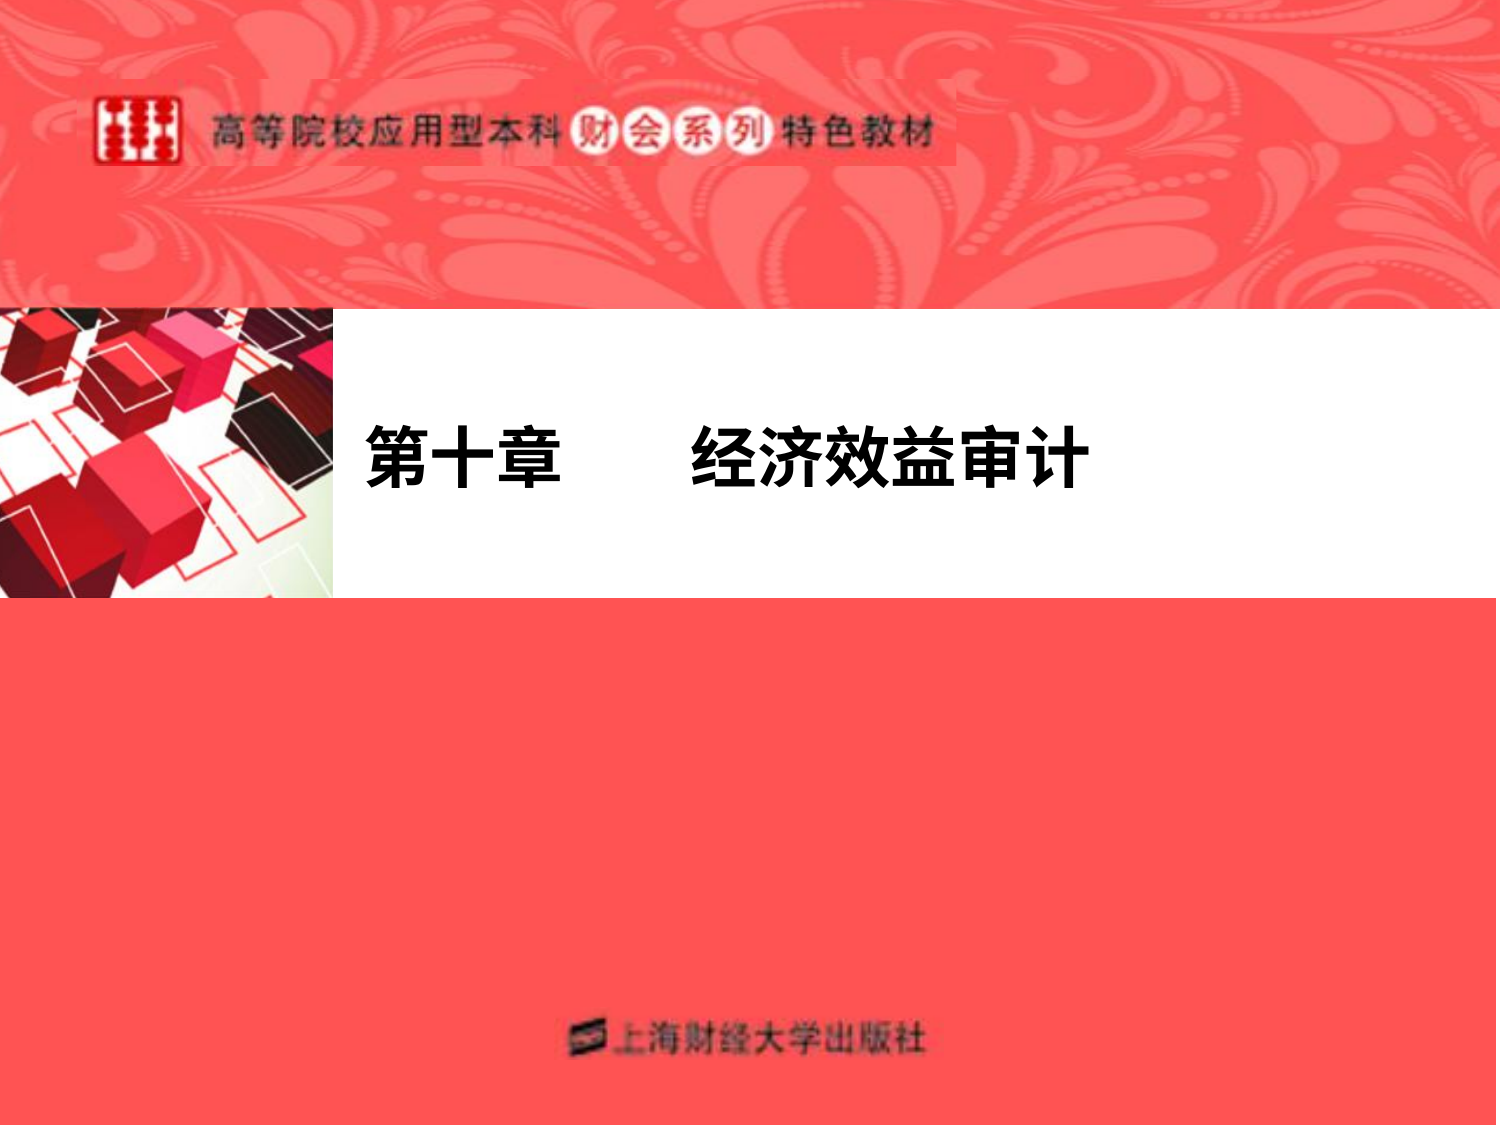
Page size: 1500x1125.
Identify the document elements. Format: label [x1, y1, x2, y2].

text_box [0, 0, 1500, 1125]
